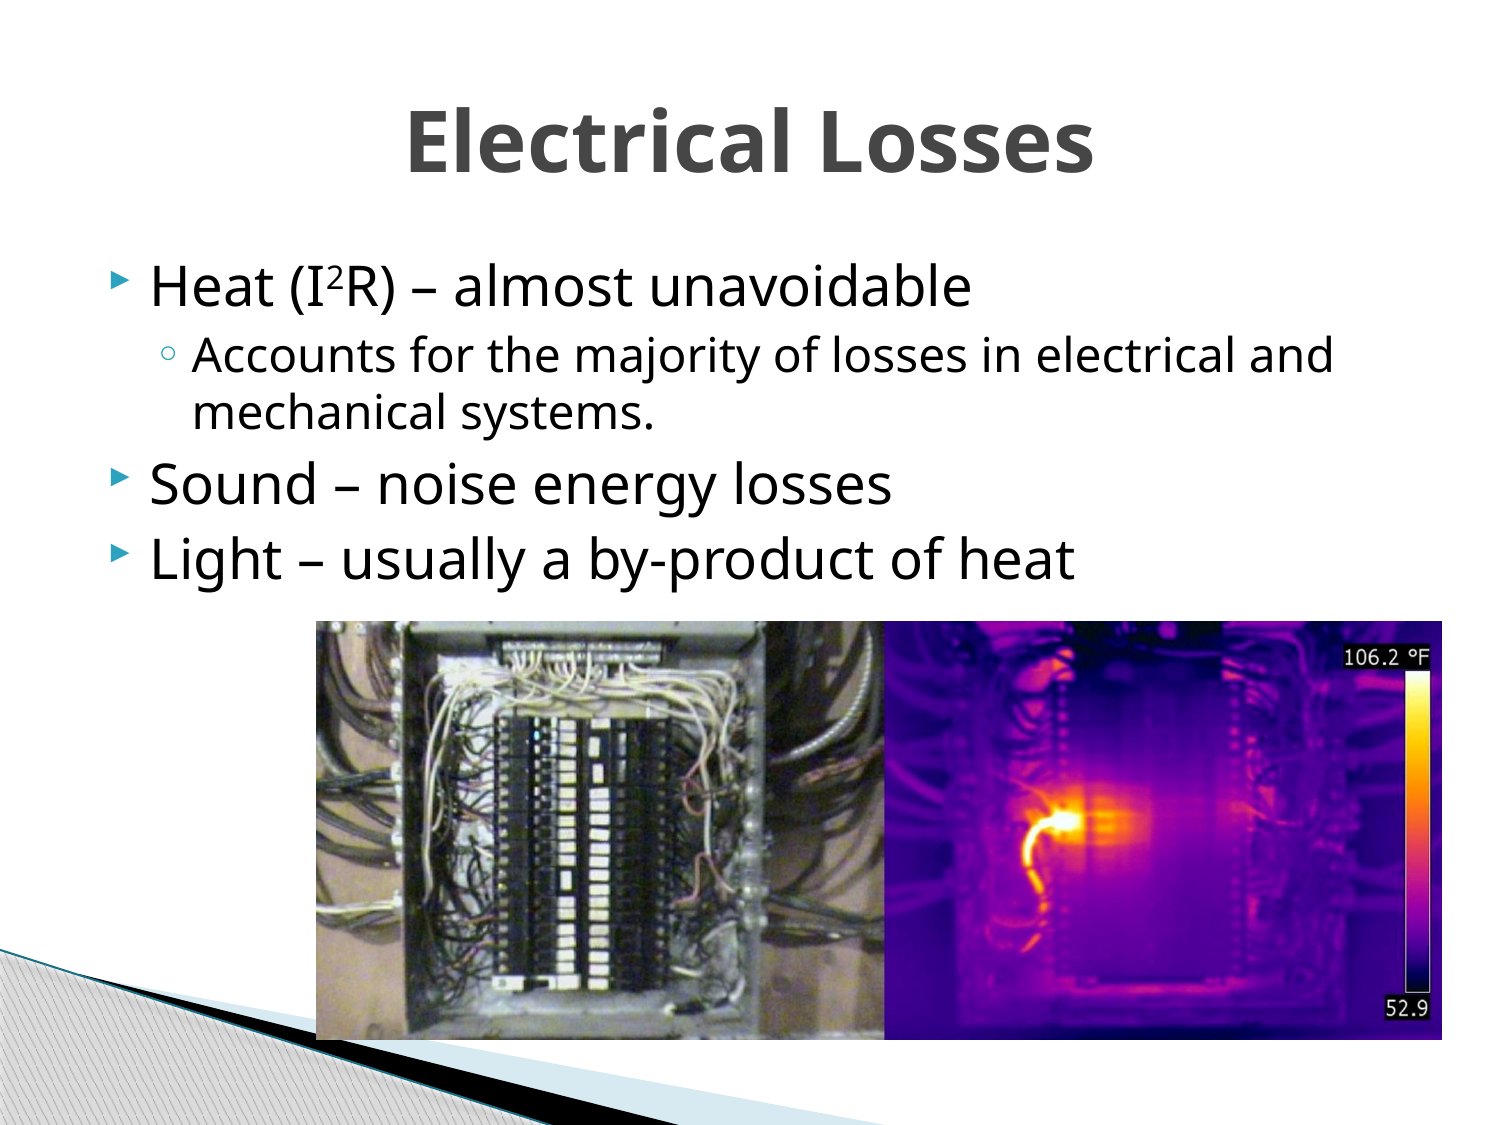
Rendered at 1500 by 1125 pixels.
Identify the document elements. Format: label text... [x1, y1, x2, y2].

title Electrical Losses [75, 45, 1425, 233]
list Heat (I2R) – almost unavoidable Accounts for the majority of losses in electrical and mechanical systems. Sound – noise energy losses Light – usually a by-product of heat [75, 243, 1425, 622]
picture [316, 620, 1442, 1040]
